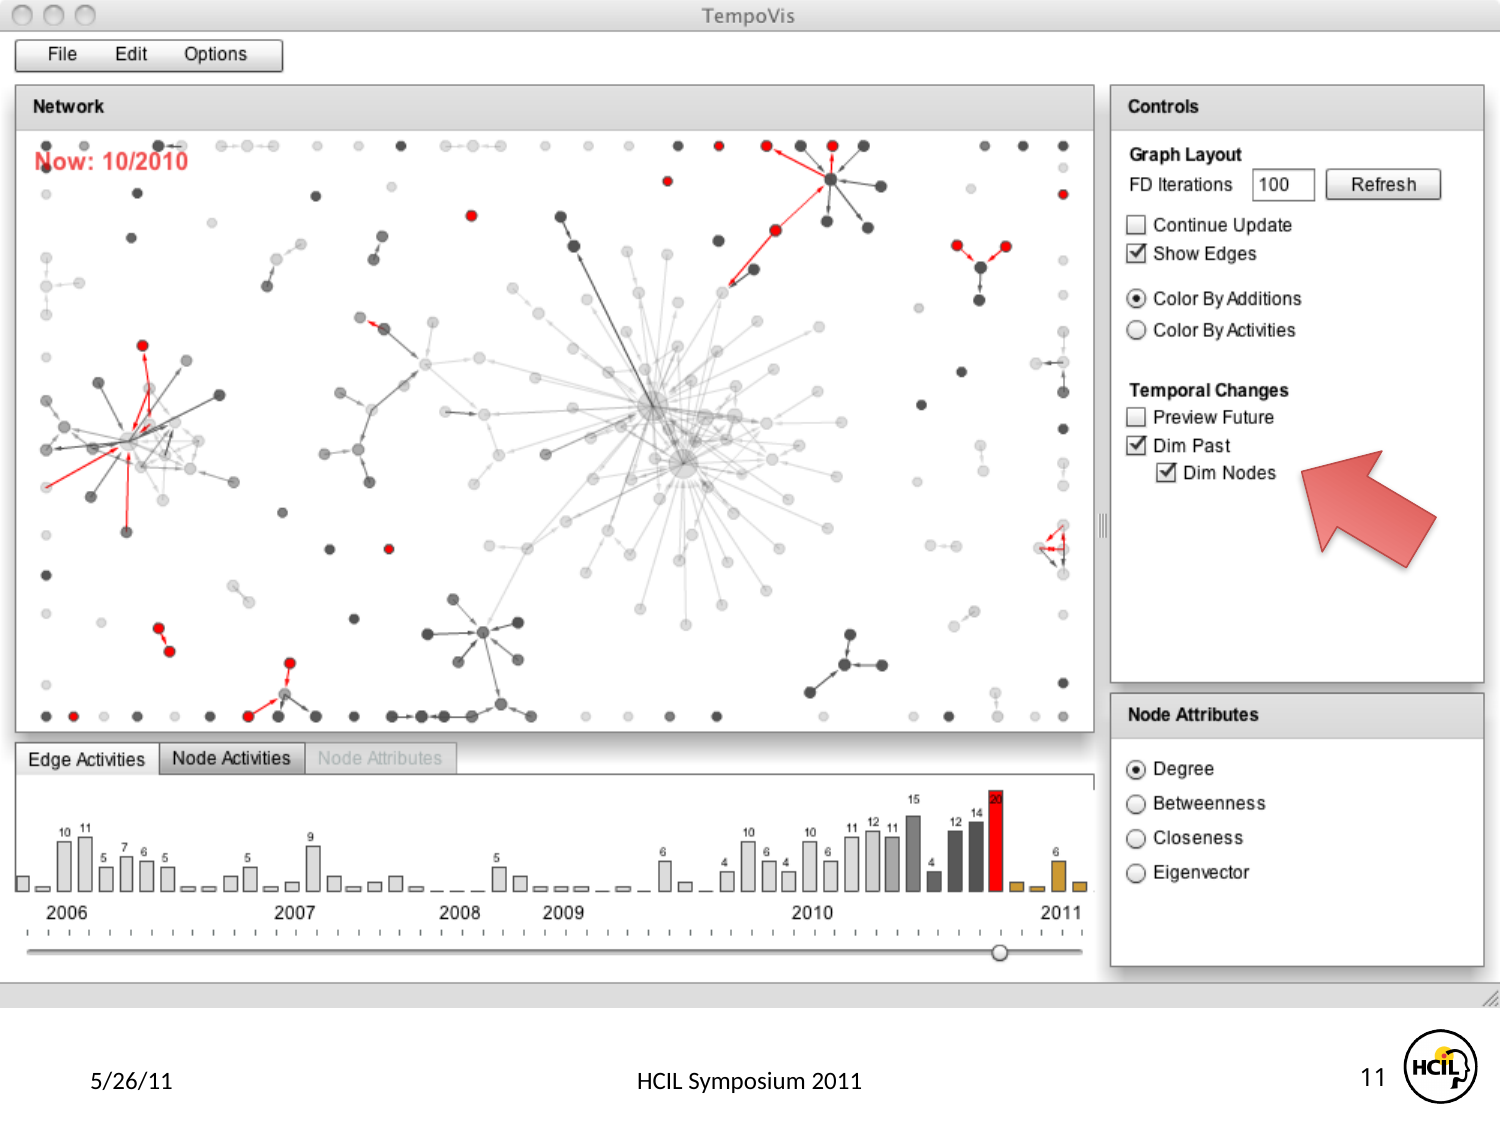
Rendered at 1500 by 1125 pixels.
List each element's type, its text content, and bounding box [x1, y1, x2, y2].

slide_number 10 [1074, 1042, 1404, 1103]
picture [1403, 1029, 1478, 1104]
picture [0, 0, 1500, 1009]
footer HCIL Symposium 2011 [512, 1042, 988, 1103]
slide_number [74, 1042, 426, 1103]
